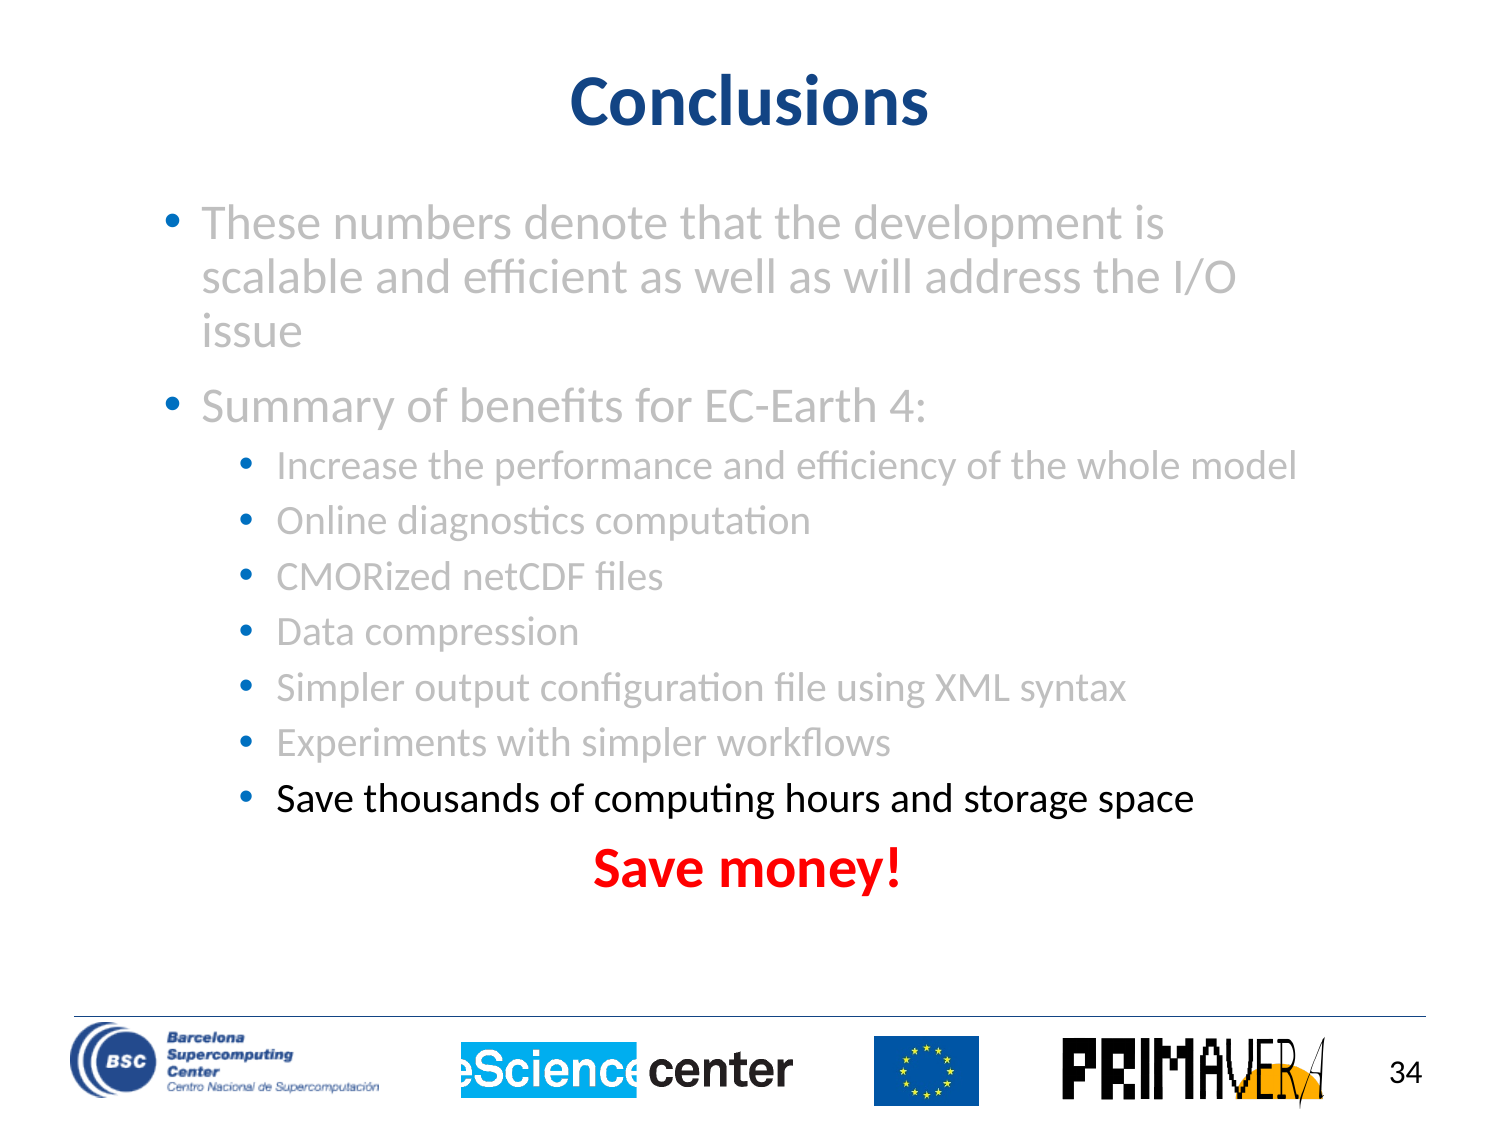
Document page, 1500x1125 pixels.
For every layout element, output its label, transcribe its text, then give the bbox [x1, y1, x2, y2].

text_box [73, 1016, 1438, 1109]
text_box Save money! [578, 821, 922, 907]
list These numbers denote that the development is scalable and efficient as well as will address the I/O issue Summary of benefits for EC-Earth 4: Increase the performance and efficiency of the whole model Online diagnostics computation CMORized netCDF files Data compression Simpler output configuration file using XML syntax Experiments with simpler workflows Save thousands of computing hours and storage space [140, 166, 1360, 1006]
title Conclusions [192, 45, 1308, 159]
